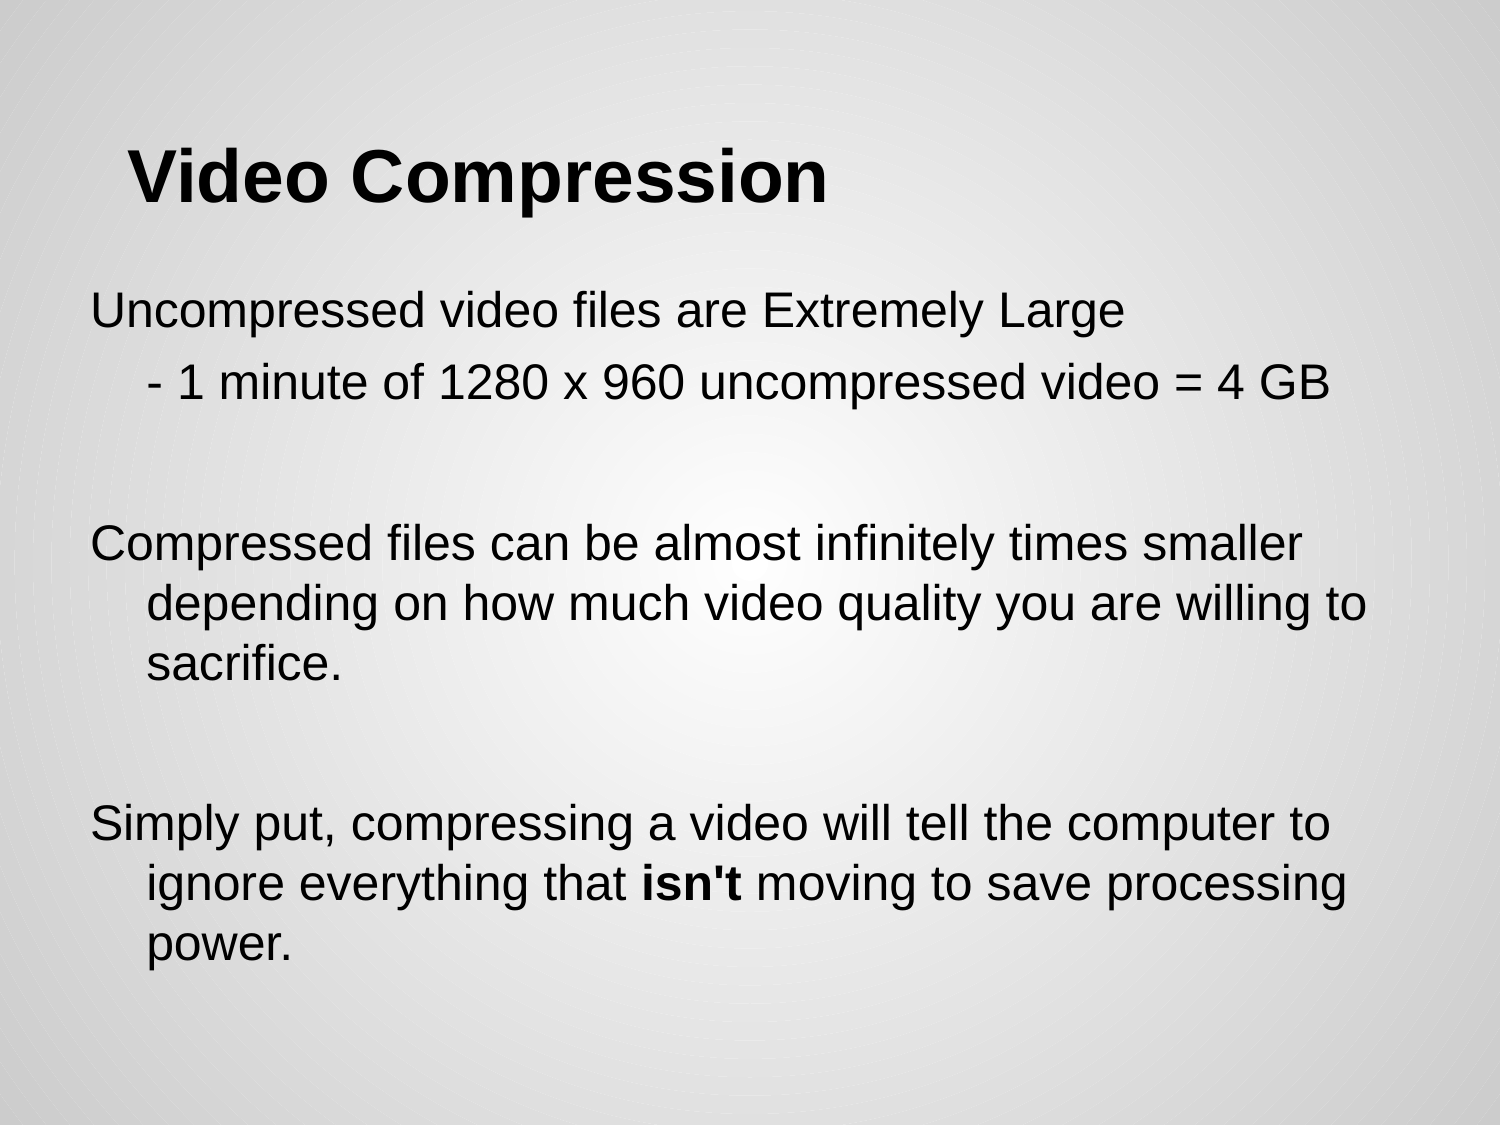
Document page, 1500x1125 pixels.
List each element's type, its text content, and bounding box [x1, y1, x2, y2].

list Uncompressed video files are Extremely Large - 1 minute of 1280 x 960 uncompressed video = 4 GB Compressed files can be almost infinitely times smaller depending on how much video quality you are willing to sacrifice. Simply put, compressing a video will tell the computer to ignore everything that isn't moving to save processing power. [75, 262, 1425, 986]
title Video Compression [75, 14, 1425, 233]
